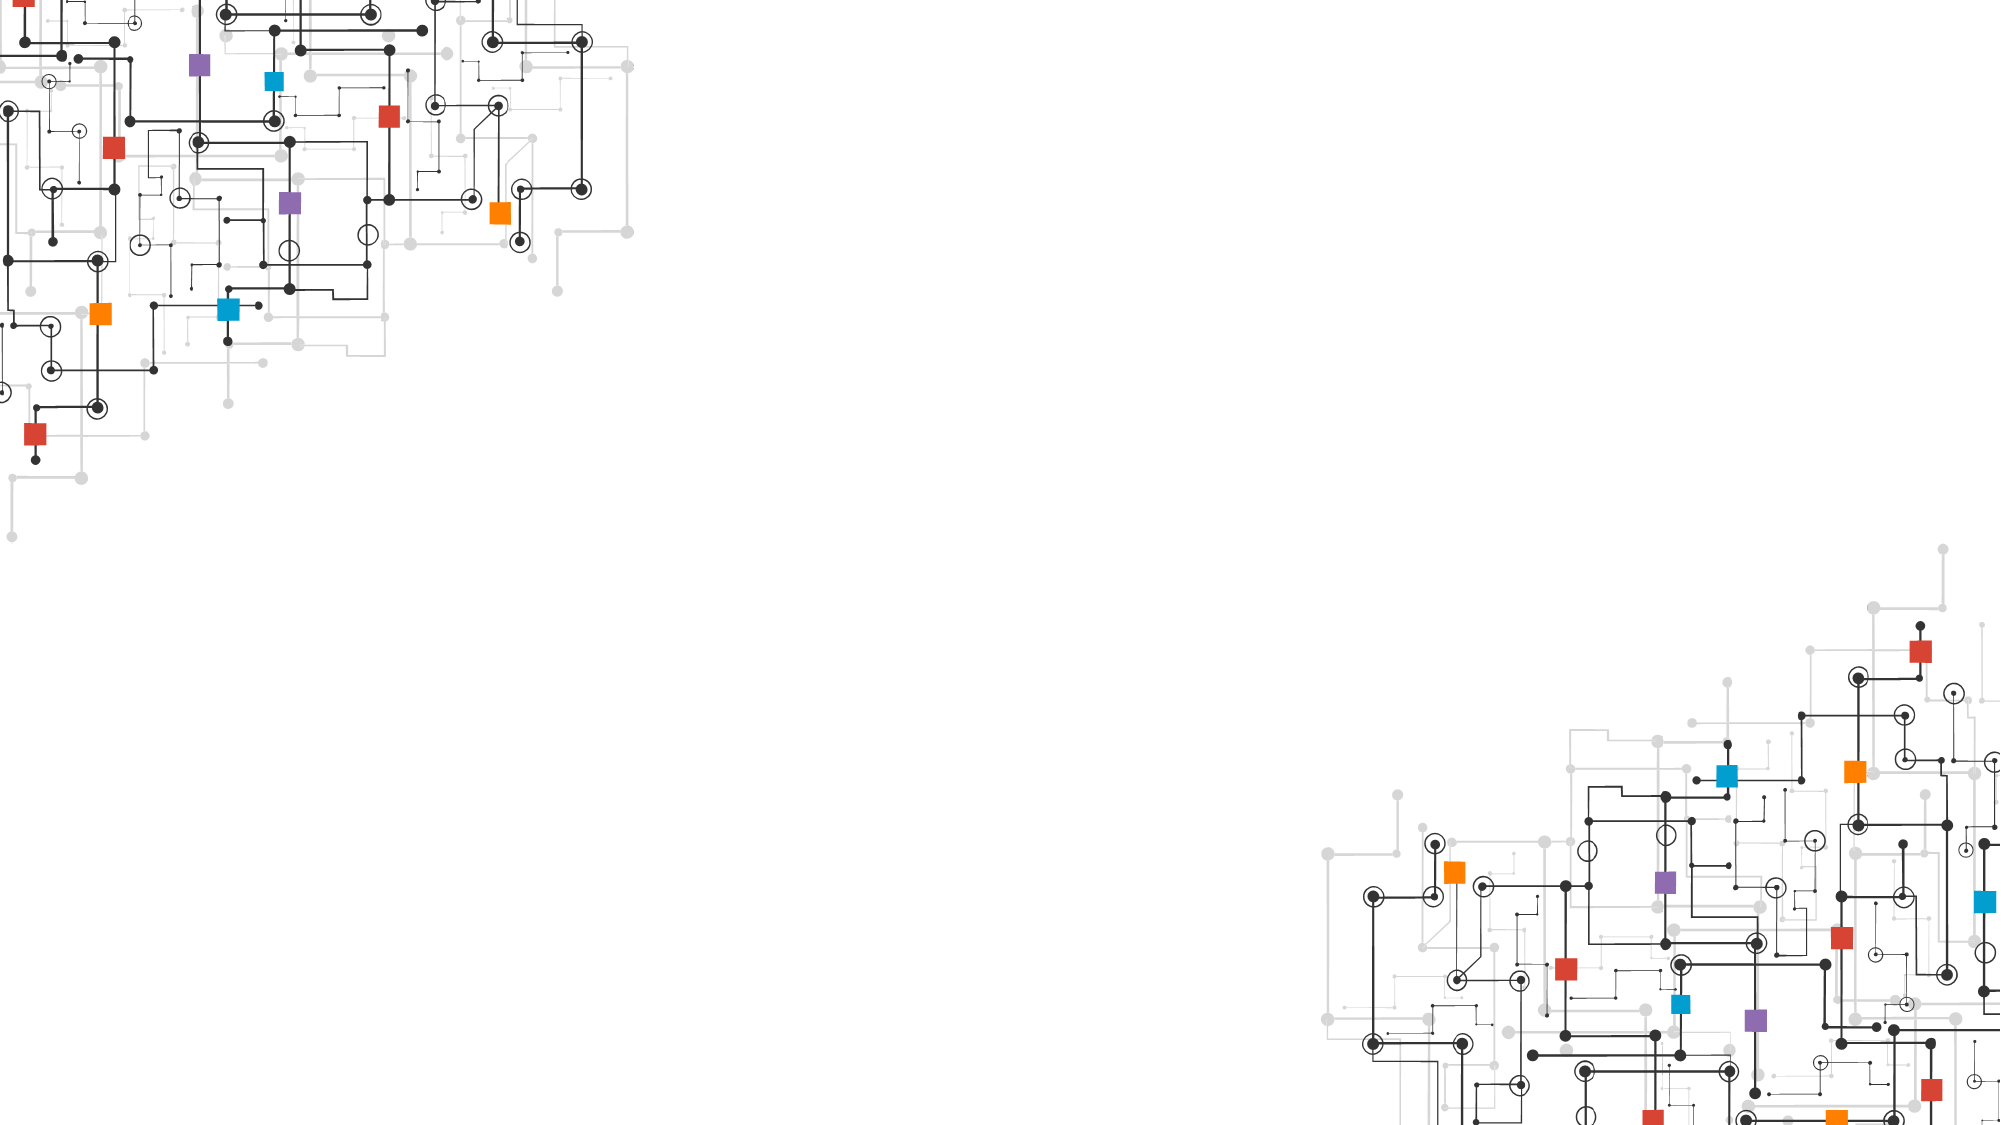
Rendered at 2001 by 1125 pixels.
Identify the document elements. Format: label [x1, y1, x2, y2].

picture [1320, 543, 2000, 1125]
picture [0, 0, 634, 544]
